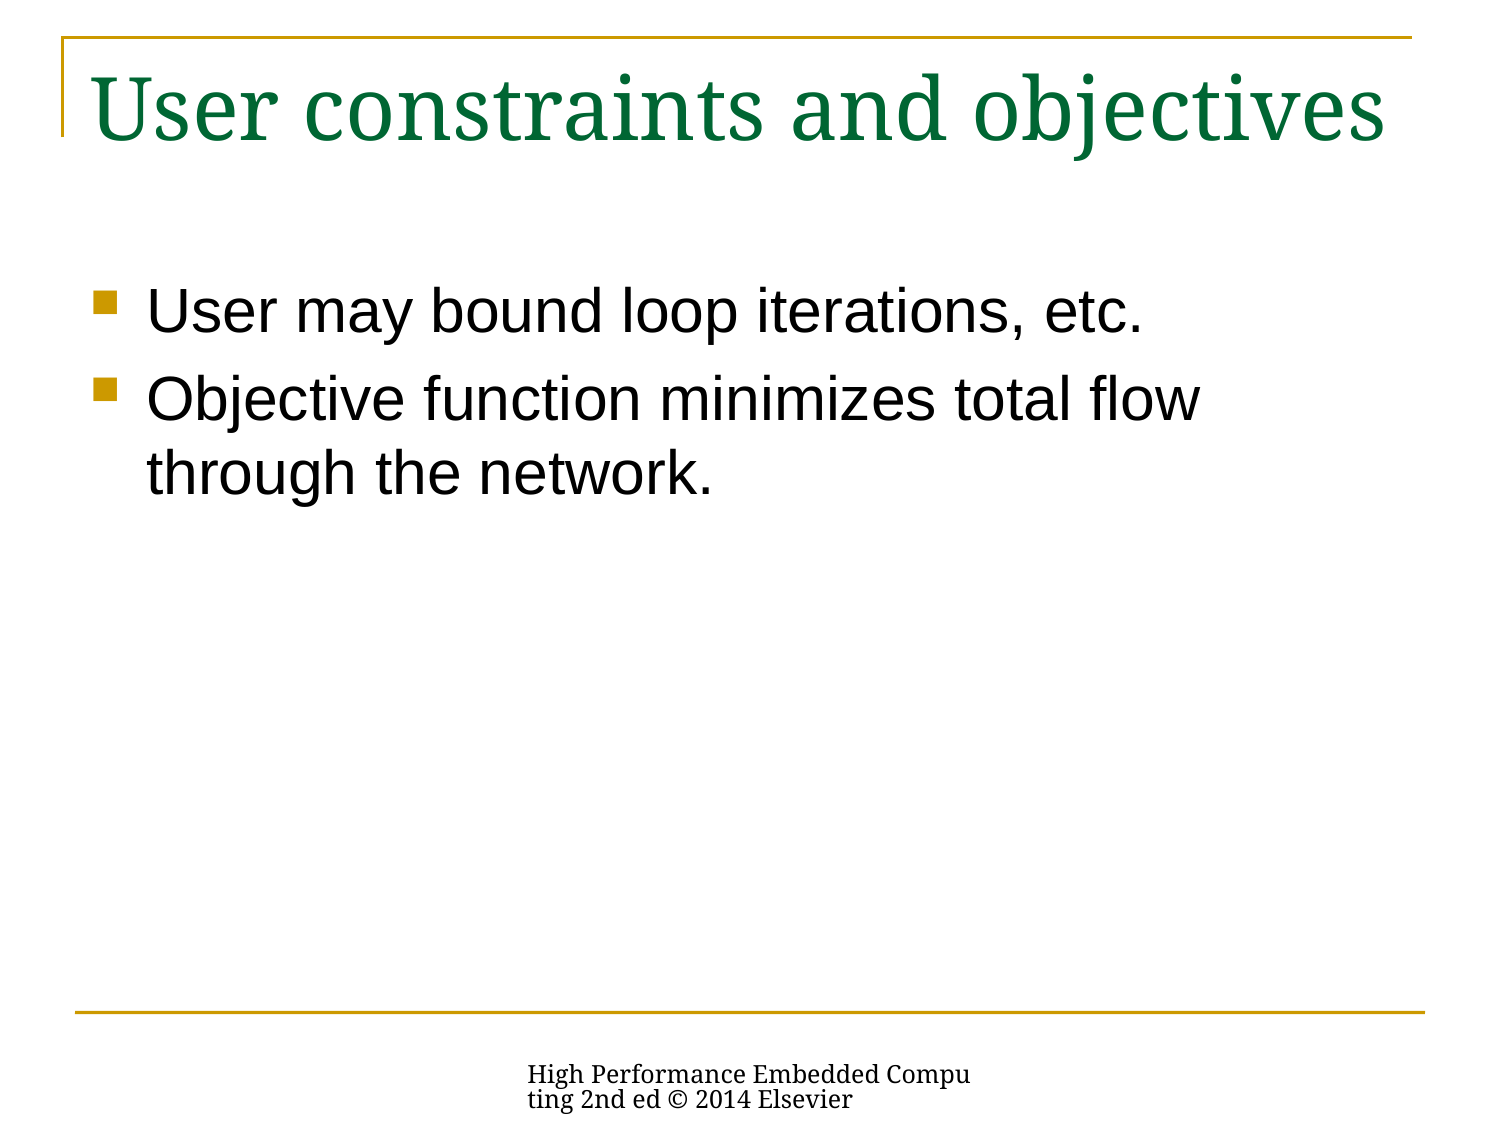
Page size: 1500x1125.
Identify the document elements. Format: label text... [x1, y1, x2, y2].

footer High Performance Embedded Computing 2nd ed © 2014 Elsevier [512, 1025, 988, 1100]
title User constraints and objectives [75, 45, 1425, 233]
list User may bound loop iterations, etc. Objective function minimizes total flow through the network. [75, 262, 1425, 1006]
